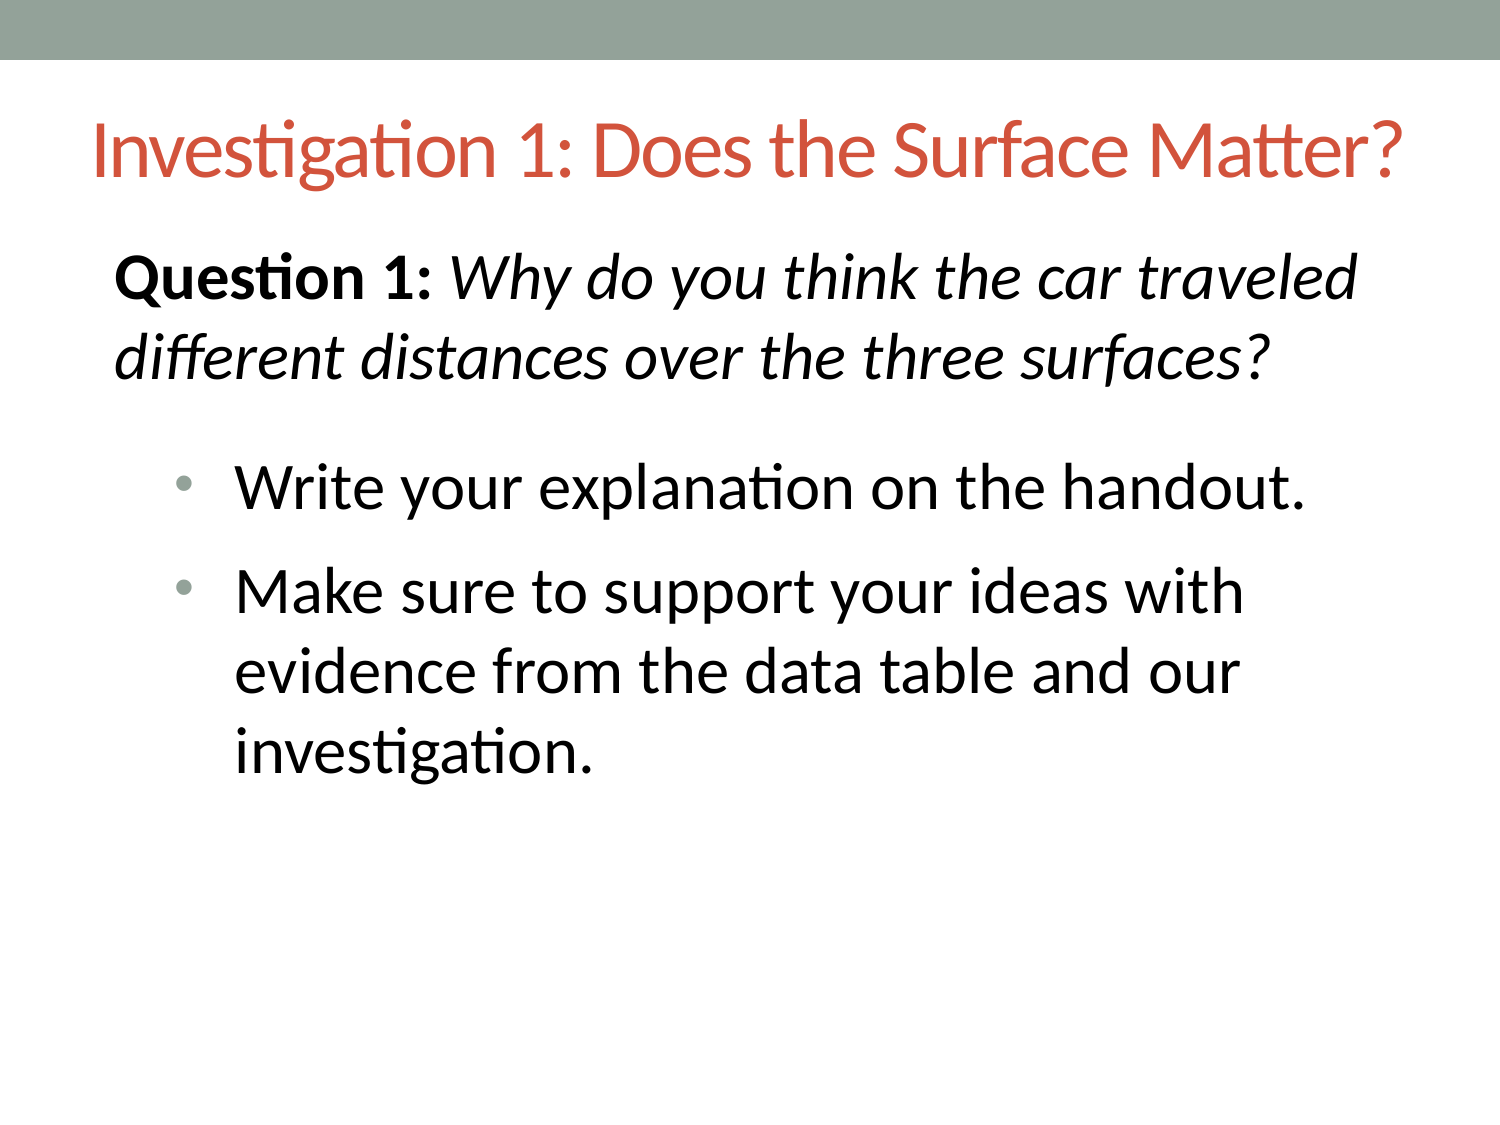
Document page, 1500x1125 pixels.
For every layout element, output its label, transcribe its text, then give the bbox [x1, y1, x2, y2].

list Question 1: Why do you think the car traveled different distances over the three surfaces? Write your explanation on the handout. Make sure to support your ideas with evidence from the data table and our investigation. [99, 225, 1438, 1025]
text_box Investigation 1: Does the Surface Matter? [75, 62, 1450, 225]
